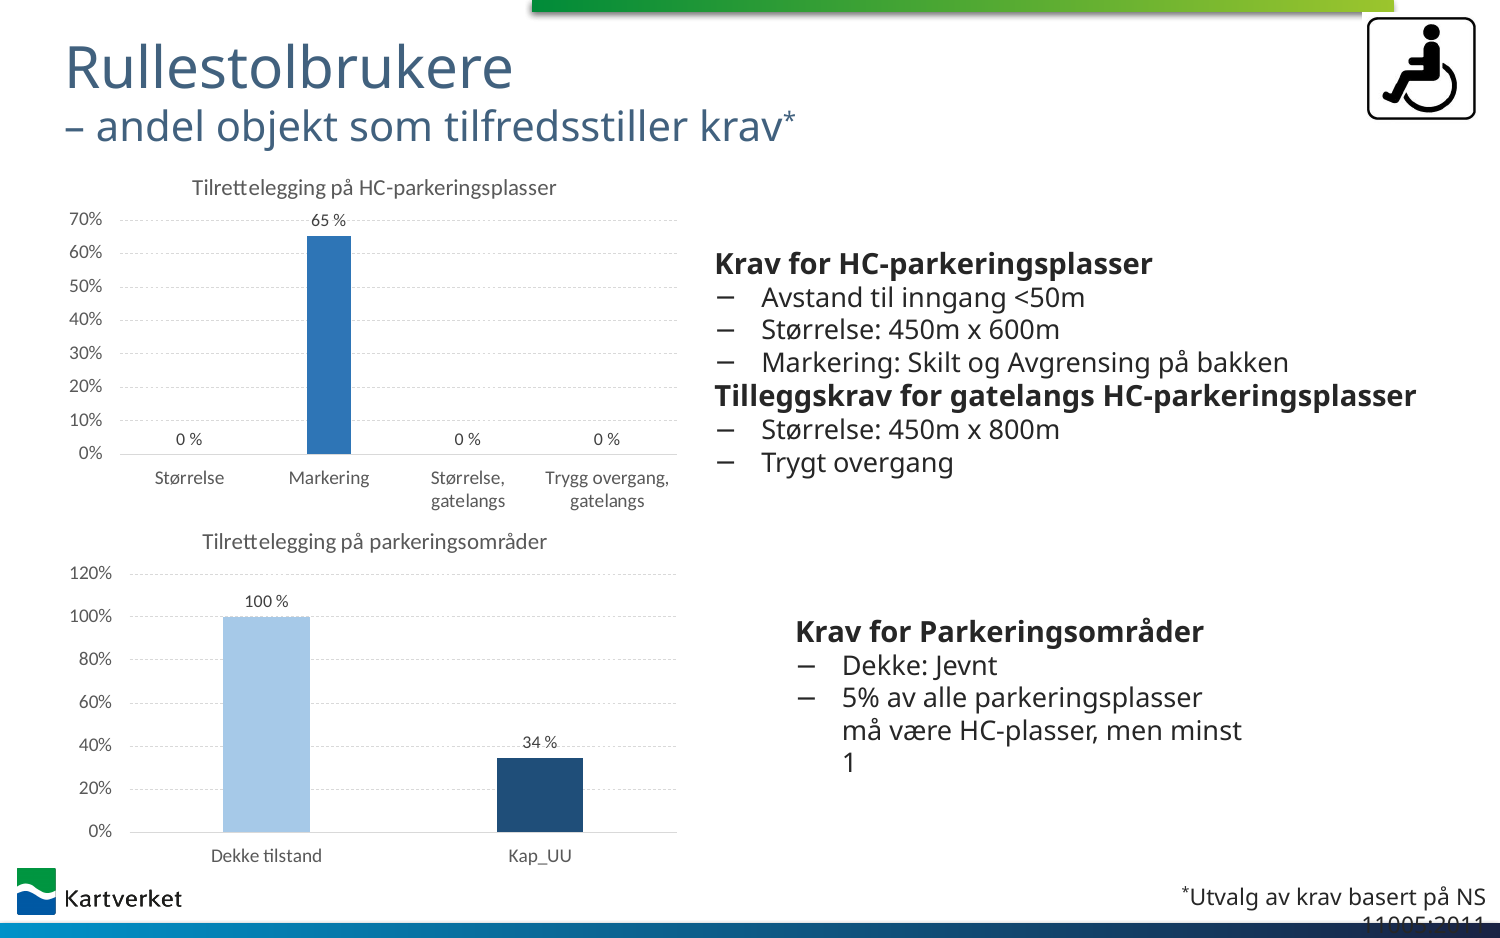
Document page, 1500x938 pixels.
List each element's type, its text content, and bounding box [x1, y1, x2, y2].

picture [1362, 12, 1481, 126]
picture [62, 166, 688, 519]
text_box Rullestolbrukere – andel objekt som tilfredsstiller krav* [49, 25, 1431, 158]
text_box Krav for HC-parkeringsplasser Avstand til inngang <50m Størrelse: 450m x 600m Markering: Skilt og Avgrensing på bakken Tilleggskrav for gatelangs HC-parkeringsplasser Størrelse: 450m x 800m Trygt overgang [699, 237, 1433, 485]
picture [62, 520, 688, 874]
text_box *Utvalg av krav basert på NS 11005:2011 [1068, 873, 1500, 938]
text_box Krav for Parkeringsområder Dekke: Jevnt 5% av alle parkeringsplasser må være HC-plasser, men minst 1 [780, 605, 1261, 786]
